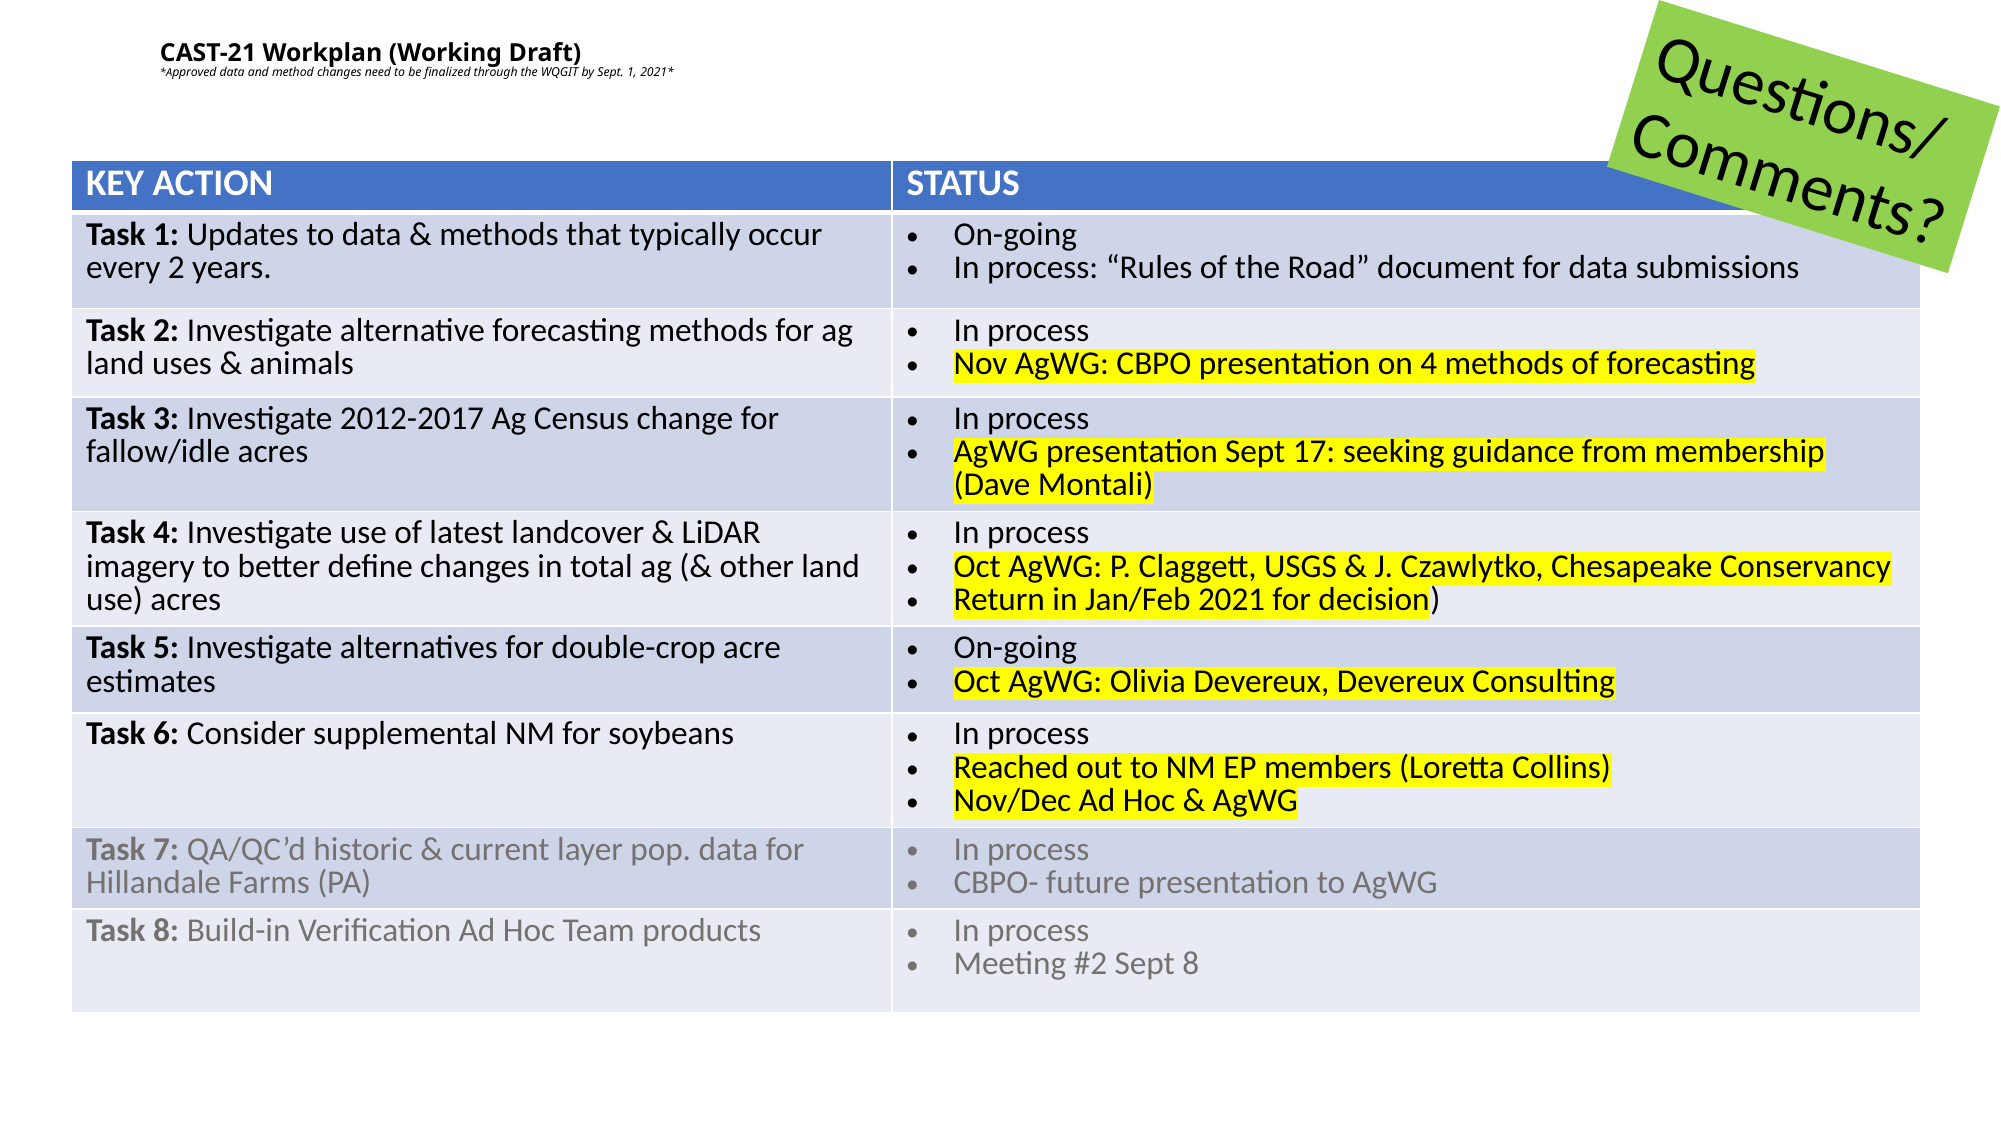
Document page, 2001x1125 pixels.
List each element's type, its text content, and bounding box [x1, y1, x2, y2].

table_cell Task 8: Build-in Verification Ad Hoc Team products [72, 910, 891, 1012]
table_cell In process Nov AgWG: CBPO presentation on 4 methods of forecasting [893, 309, 1920, 396]
table_cell Task 6: Consider supplemental NM for soybeans [72, 714, 891, 827]
table_cell Task 3: Investigate 2012-2017 Ag Census change for fallow/idle acres [72, 398, 891, 511]
table_cell In process Reached out to NM EP members (Loretta Collins) Nov/Dec Ad Hoc & AgWG [893, 714, 1920, 827]
table_cell On-going Oct AgWG: Olivia Devereux, Devereux Consulting [893, 627, 1920, 712]
title CAST-21 Workplan (Working Draft) *Approved data and method changes need to be finalized through the WQGIT by Sept. 1, 2021* [145, 5, 1444, 124]
table_header STATUS [893, 161, 1742, 210]
table_cell Task 4: Investigate use of latest landcover & LiDAR imagery to better define changes in total ag (& other land use) acres [72, 512, 891, 625]
table_cell In process CBPO- future presentation to AgWG [893, 828, 1920, 908]
table_cell Task 2: Investigate alternative forecasting methods for ag land uses & animals [72, 309, 891, 396]
table_cell In process Meeting #2 Sept 8 [893, 910, 1920, 1012]
table_cell Task 5: Investigate alternatives for double-crop acre estimates [72, 627, 891, 712]
table_cell In process Oct AgWG: P. Claggett, USGS & J. Czawlytko, Chesapeake Conservancy Return in Jan/Feb 2021 for decision) [893, 512, 1920, 625]
table_cell Task 1: Updates to data & methods that typically occur every 2 years. [72, 215, 891, 308]
table_cell Task 7: QA/QC’d historic & current layer pop. data for Hillandale Farms (PA) [72, 828, 891, 908]
table_header KEY ACTION [72, 161, 891, 210]
table_cell On-going In process: “Rules of the Road” document for data submissions [893, 215, 1920, 308]
table_cell In process AgWG presentation Sept 17: seeking guidance from membership (Dave Montali) [893, 398, 1920, 511]
text_box Questions/Comments? [1607, 0, 2000, 274]
